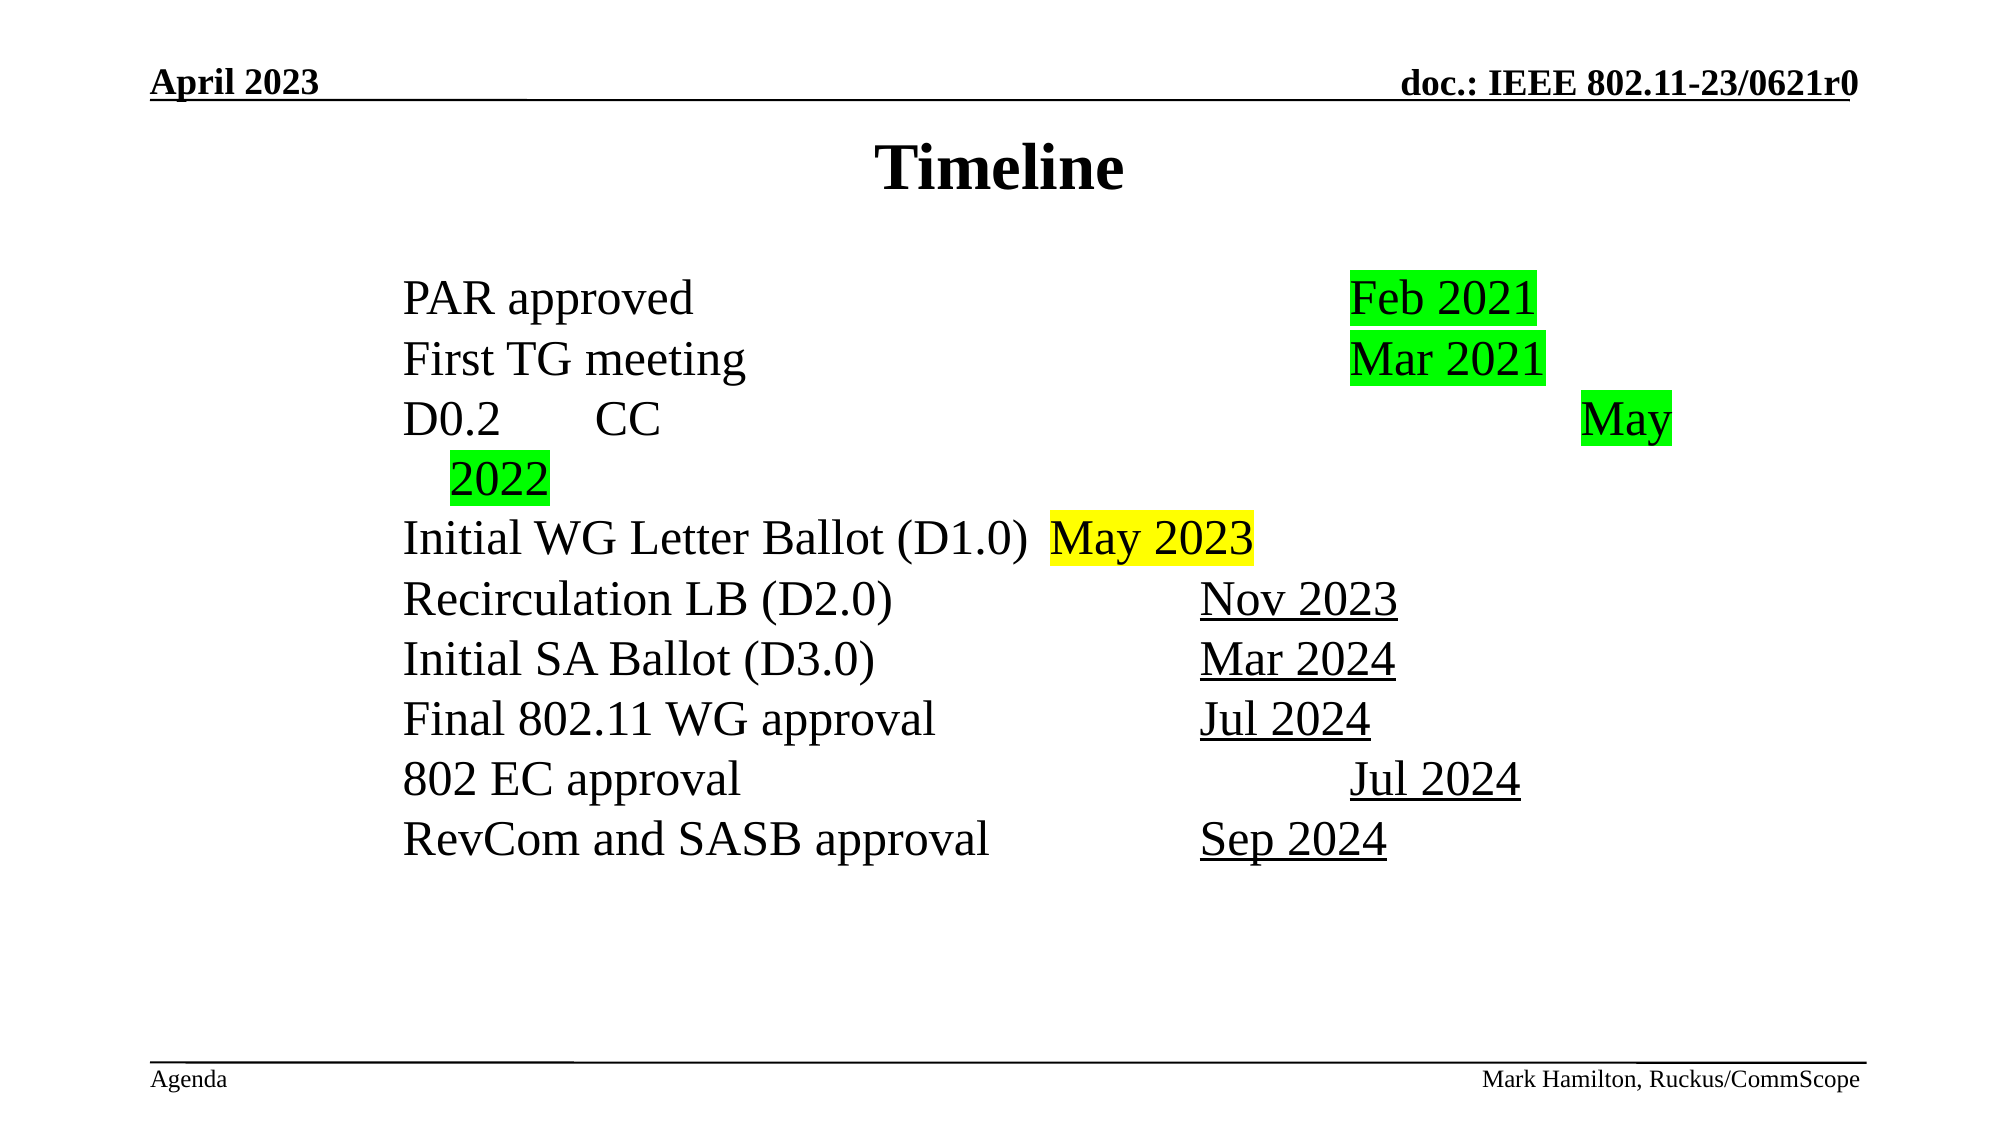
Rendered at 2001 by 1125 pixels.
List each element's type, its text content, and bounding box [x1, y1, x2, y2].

list PAR approved Feb 2021 First TG meeting Mar 2021 D0.2 CC May 2022 Initial WG Letter Ballot (D1.0) May 2023 Recirculation LB (D2.0) Nov 2023 Initial SA Ballot (D3.0) Mar 2024 Final 802.11 WG approval Jul 2024 802 EC approval Jul 2024 RevCom and SASB approval Sep 2024 [312, 212, 1688, 1013]
title Timeline [362, 112, 1638, 212]
